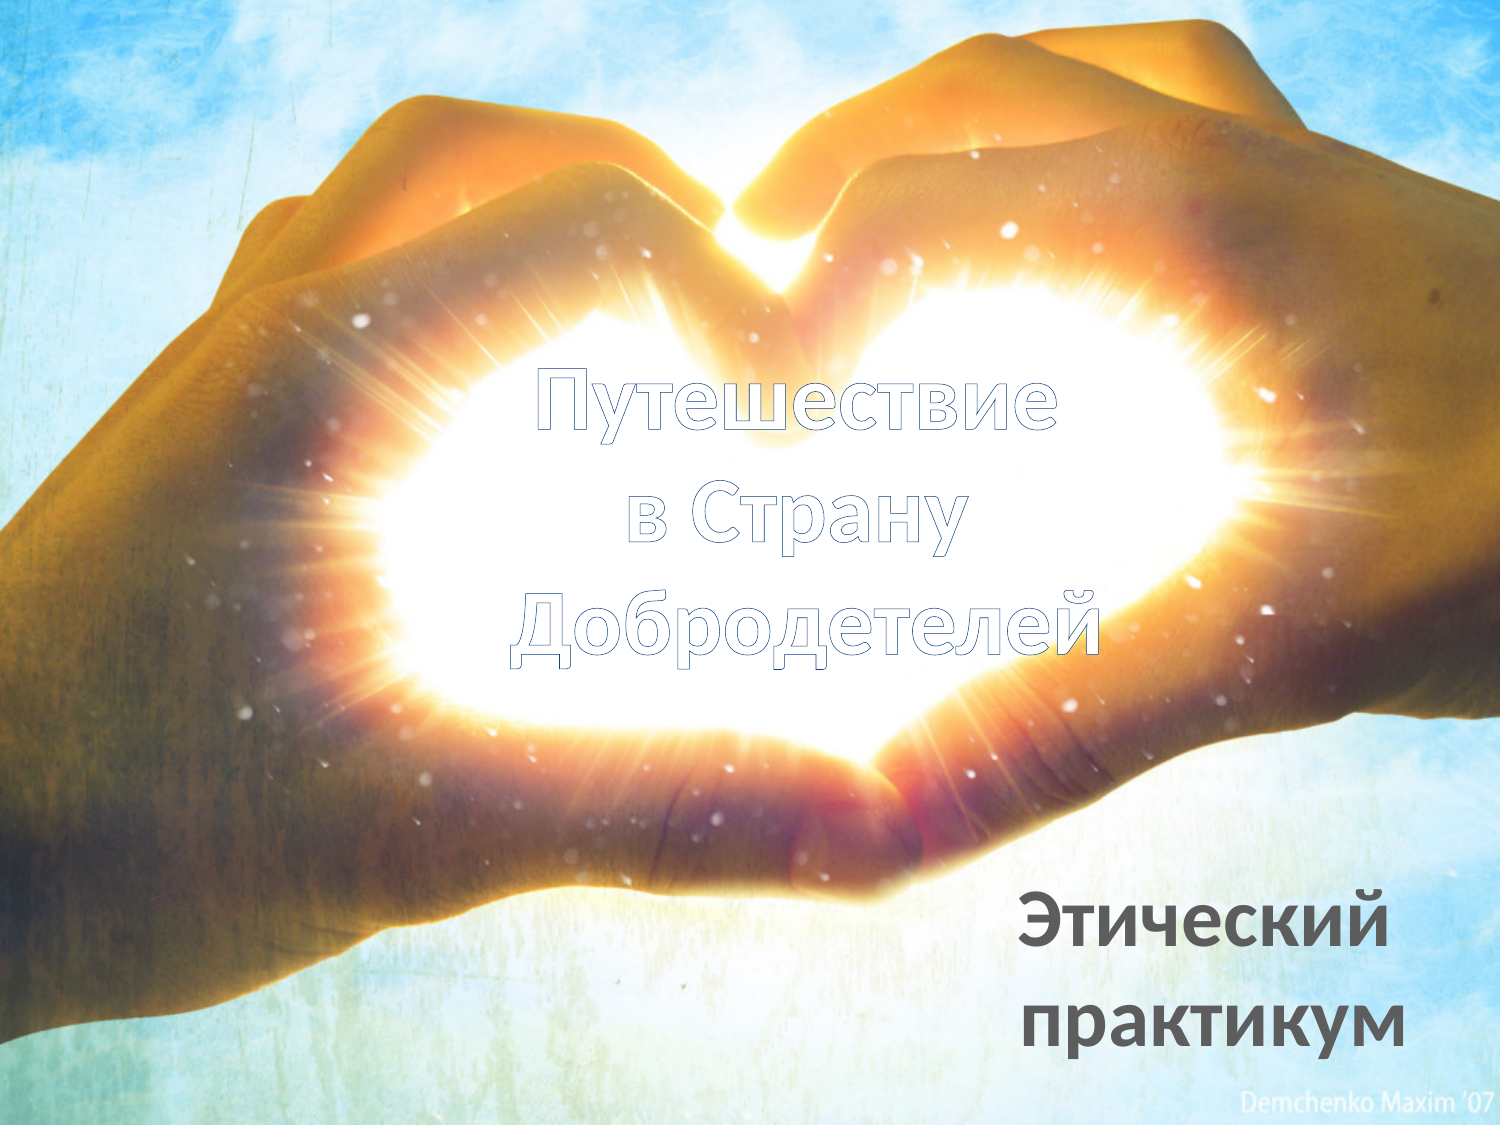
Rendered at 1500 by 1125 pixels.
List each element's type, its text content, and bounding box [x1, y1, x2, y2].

text_box Путешествие в Страну Добродетелей [281, 328, 1333, 681]
text_box Этический практикум [928, 855, 1500, 1071]
picture [0, 0, 1500, 1125]
